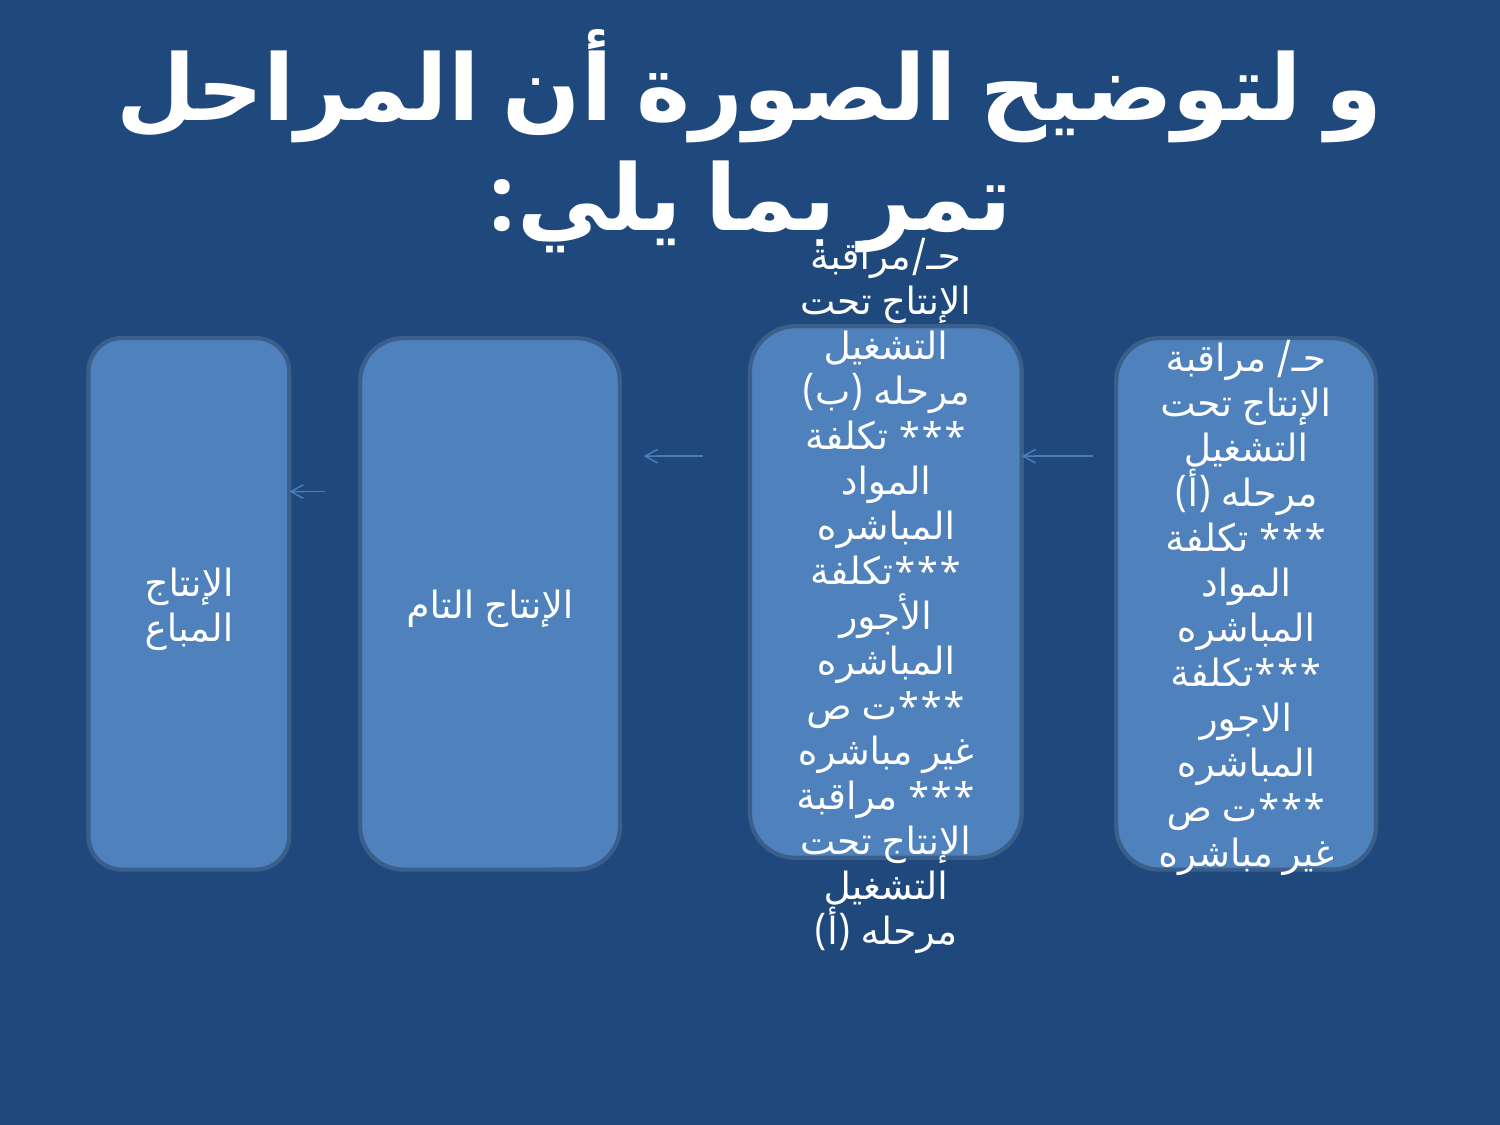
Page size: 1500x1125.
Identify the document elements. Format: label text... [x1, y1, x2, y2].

text_box الإنتاج التام [358, 335, 623, 872]
text_box حـ/ مراقبة الإنتاج تحت التشغيل مرحله (أ) *** تكلفة المواد المباشره ***تكلفة الاجور المباشره ***ت ص غير مباشره [1114, 335, 1379, 872]
title و لتوضيح الصورة أن المراحل تمر بما يلي: [75, 45, 1425, 233]
text_box الإنتاج المباع [86, 335, 292, 872]
text_box حـ/مراقبة الإنتاج تحت التشغيل مرحله (ب) *** تكلفة المواد المباشره ***تكلفة الأجور المباشره ***ت ص غير مباشره *** مراقبة الإنتاج تحت التشغيل مرحله (أ) [747, 324, 1024, 860]
